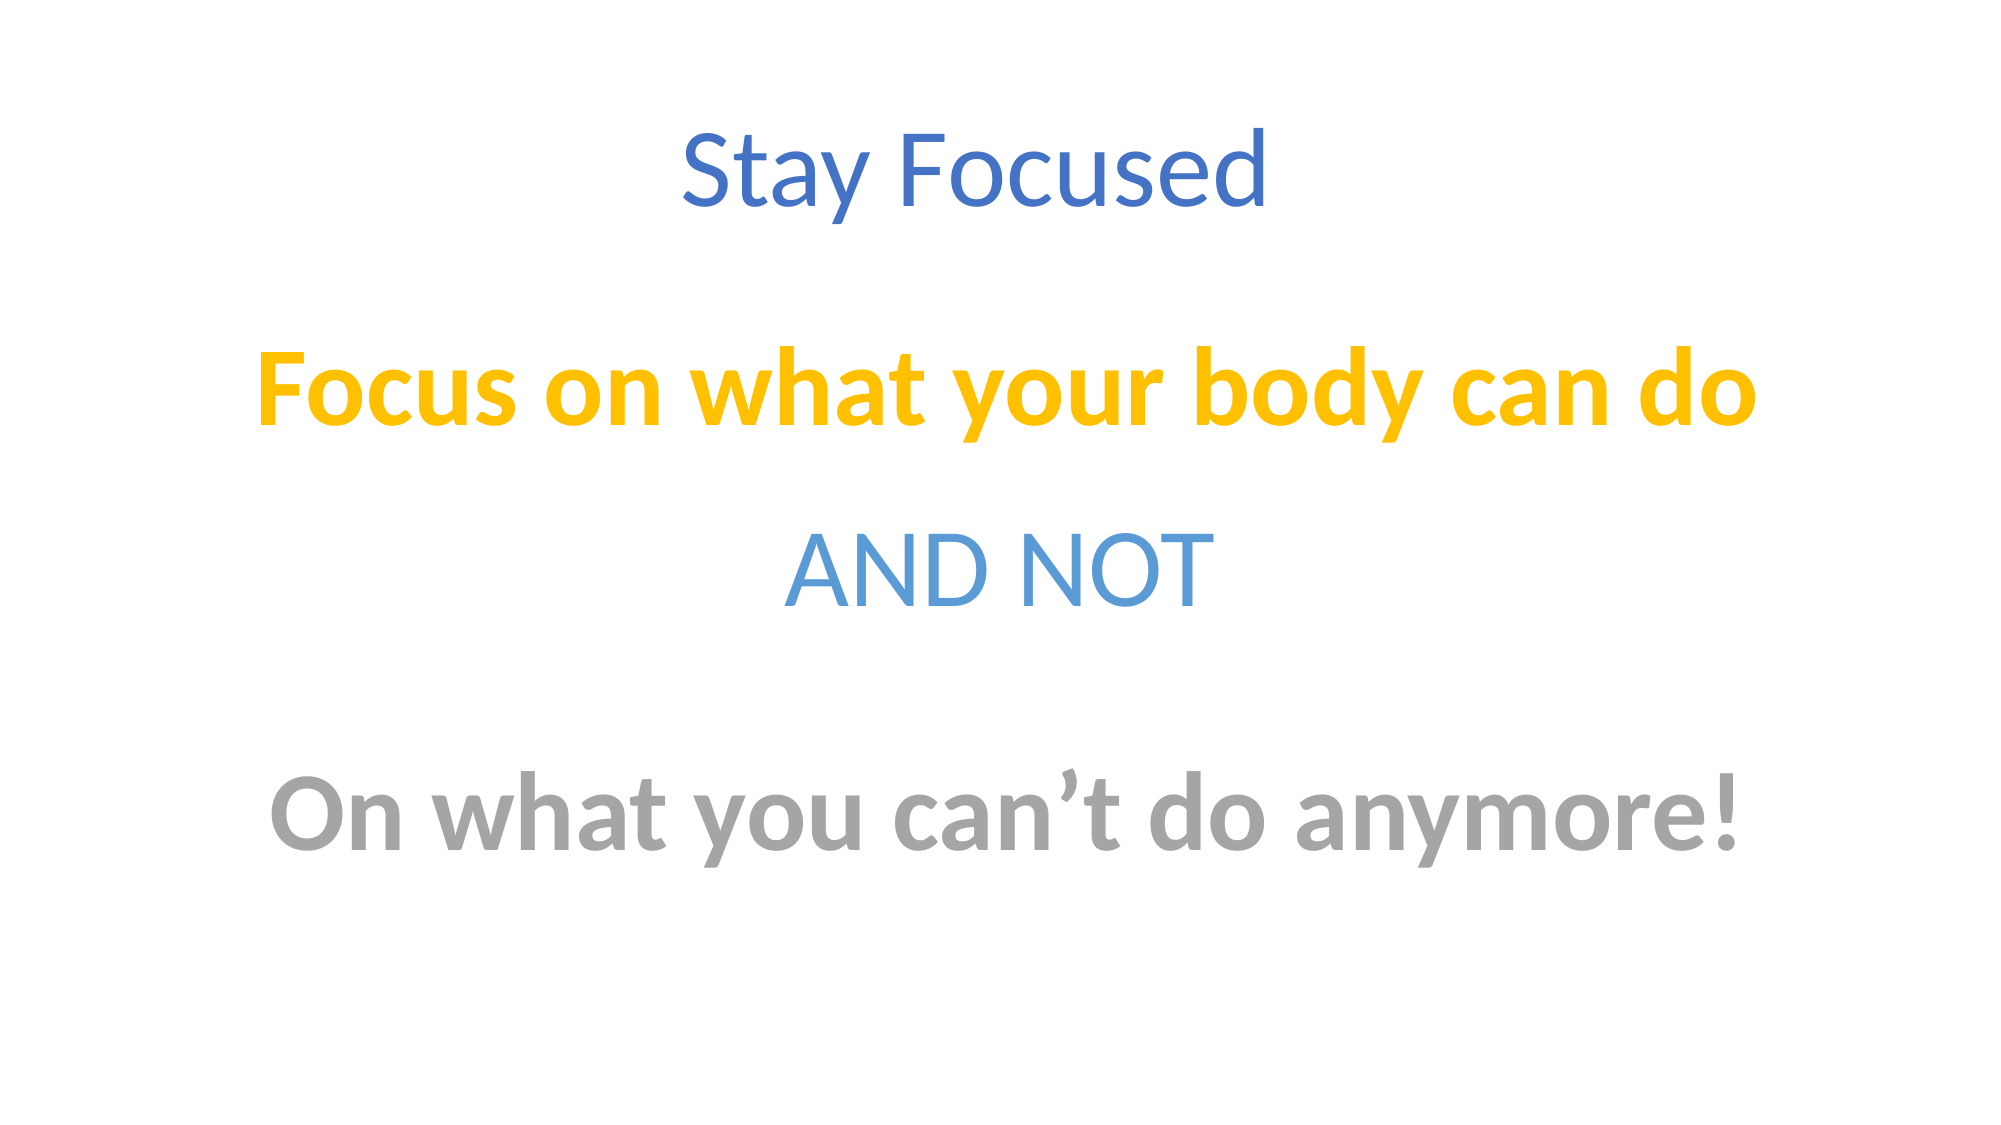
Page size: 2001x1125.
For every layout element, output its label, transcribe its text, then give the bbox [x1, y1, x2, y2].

text_box On what you can’t do anymore! [254, 730, 1761, 881]
text_box Focus on what your body can do [240, 305, 1775, 456]
text_box Stay Focused [665, 86, 1288, 237]
text_box AND NOT [769, 486, 1231, 637]
